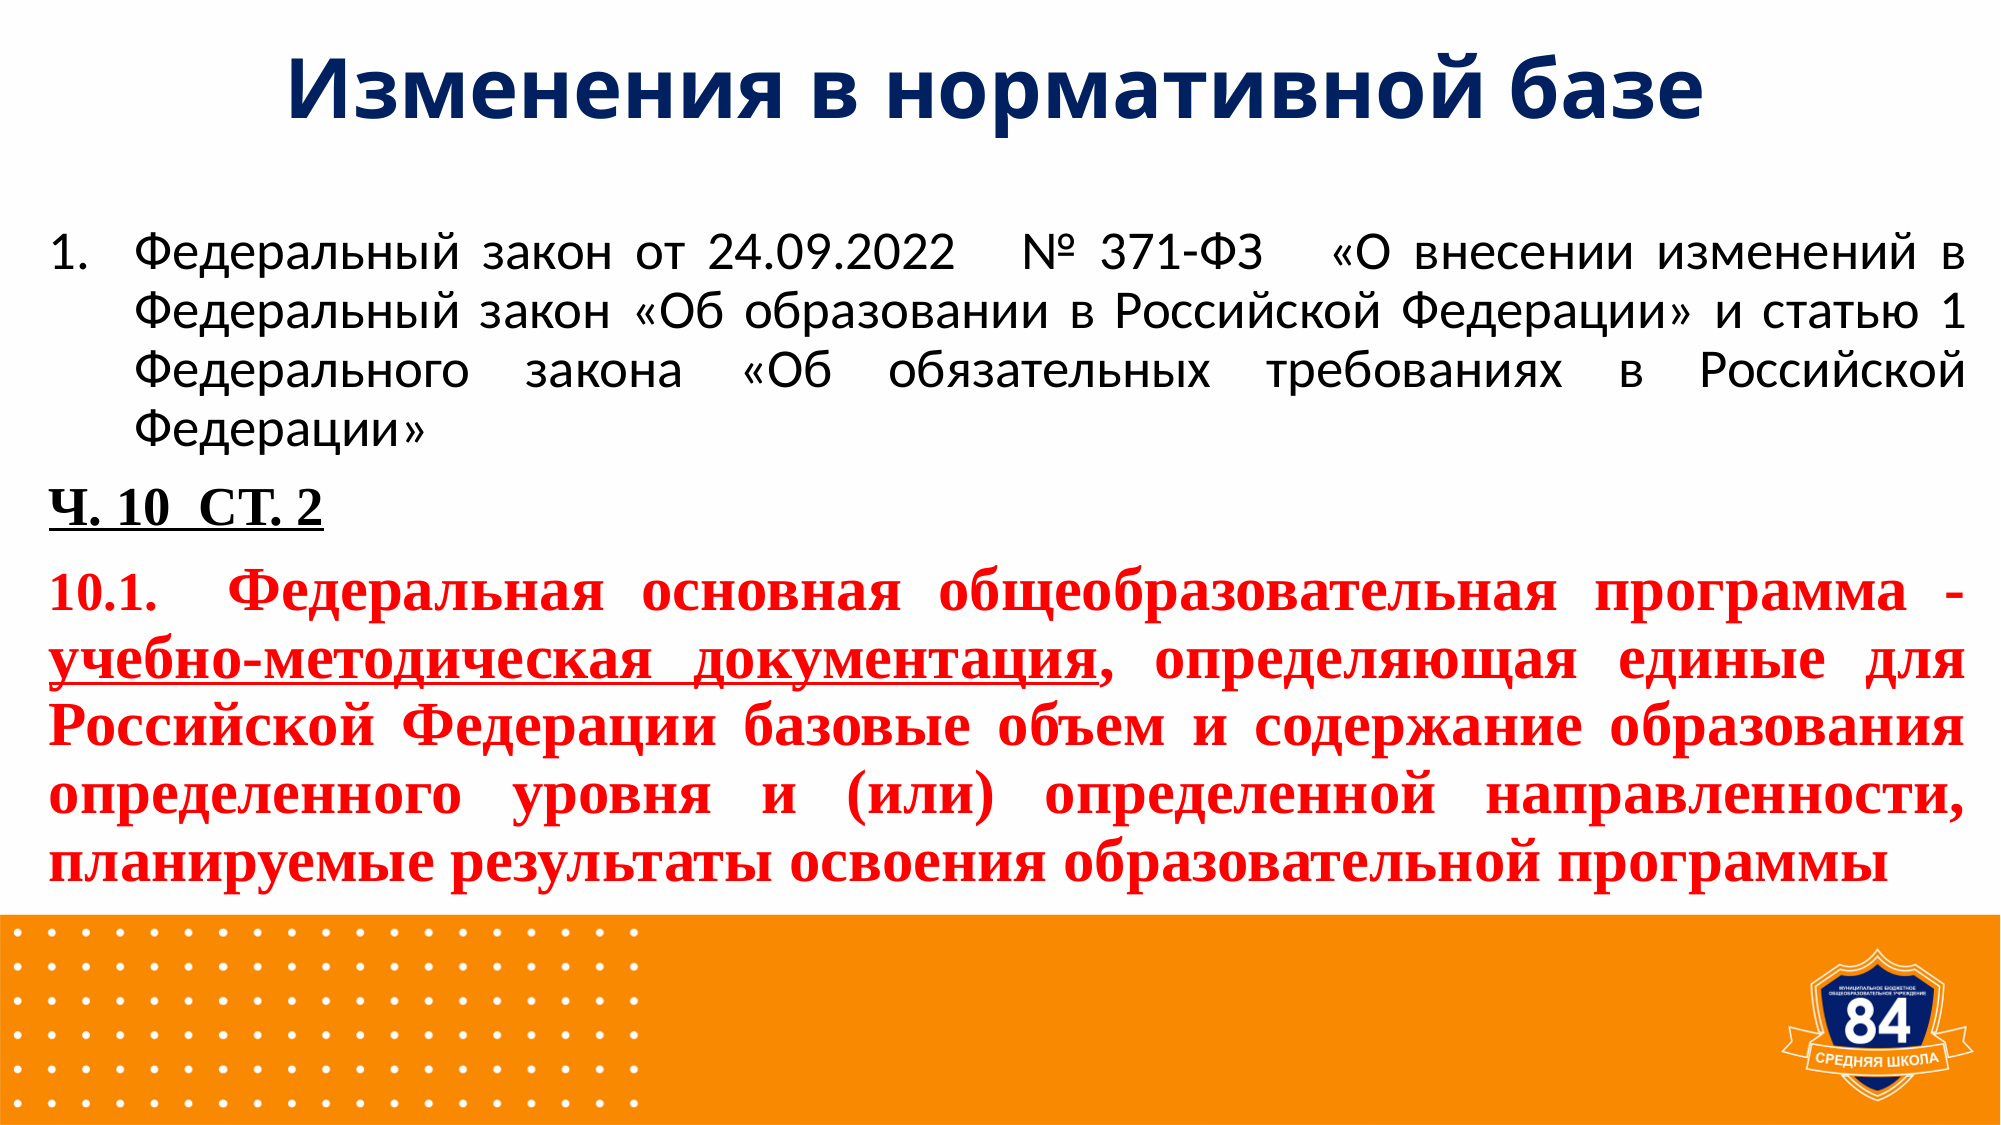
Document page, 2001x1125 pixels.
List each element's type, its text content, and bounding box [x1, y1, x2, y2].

list Федеральный закон от 24.09.2022 № 371-ФЗ «О внесении изменений в Федеральный закон «Об образовании в Российской Федерации» и статью 1 Федерального закона «Об обязательных требованиях в Российской Федерации» Ч. 10 СТ. 2 10.1. Федеральная основная общеобразовательная программа - учебно-методическая документация, определяющая единые для Российской Федерации базовые объем и содержание образования определенного уровня и (или) определенной направленности, планируемые результаты освоения образовательной программы [33, 214, 1983, 914]
picture [0, 0, 2001, 1125]
title Изменения в нормативной базе [27, 23, 1964, 160]
